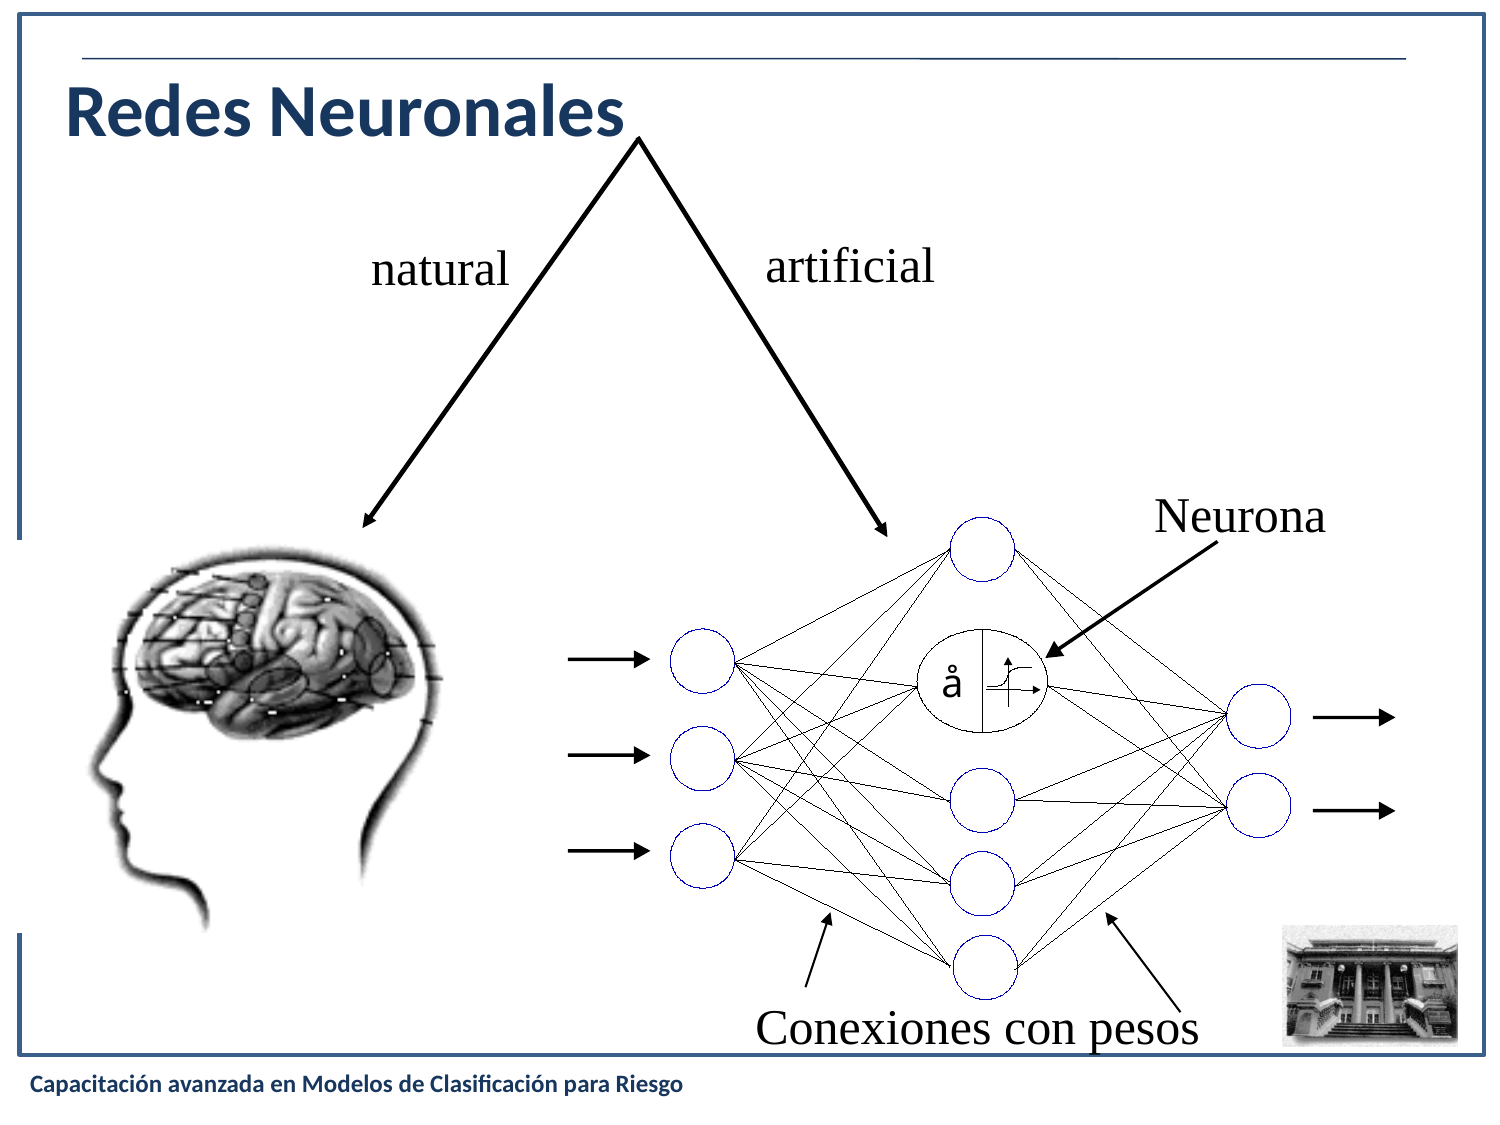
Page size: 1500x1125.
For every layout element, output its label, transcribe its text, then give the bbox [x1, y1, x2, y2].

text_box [0, 140, 638, 933]
title Redes Neuronales [49, 24, 1438, 188]
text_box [567, 136, 1396, 1063]
picture [1396, 925, 1458, 1047]
